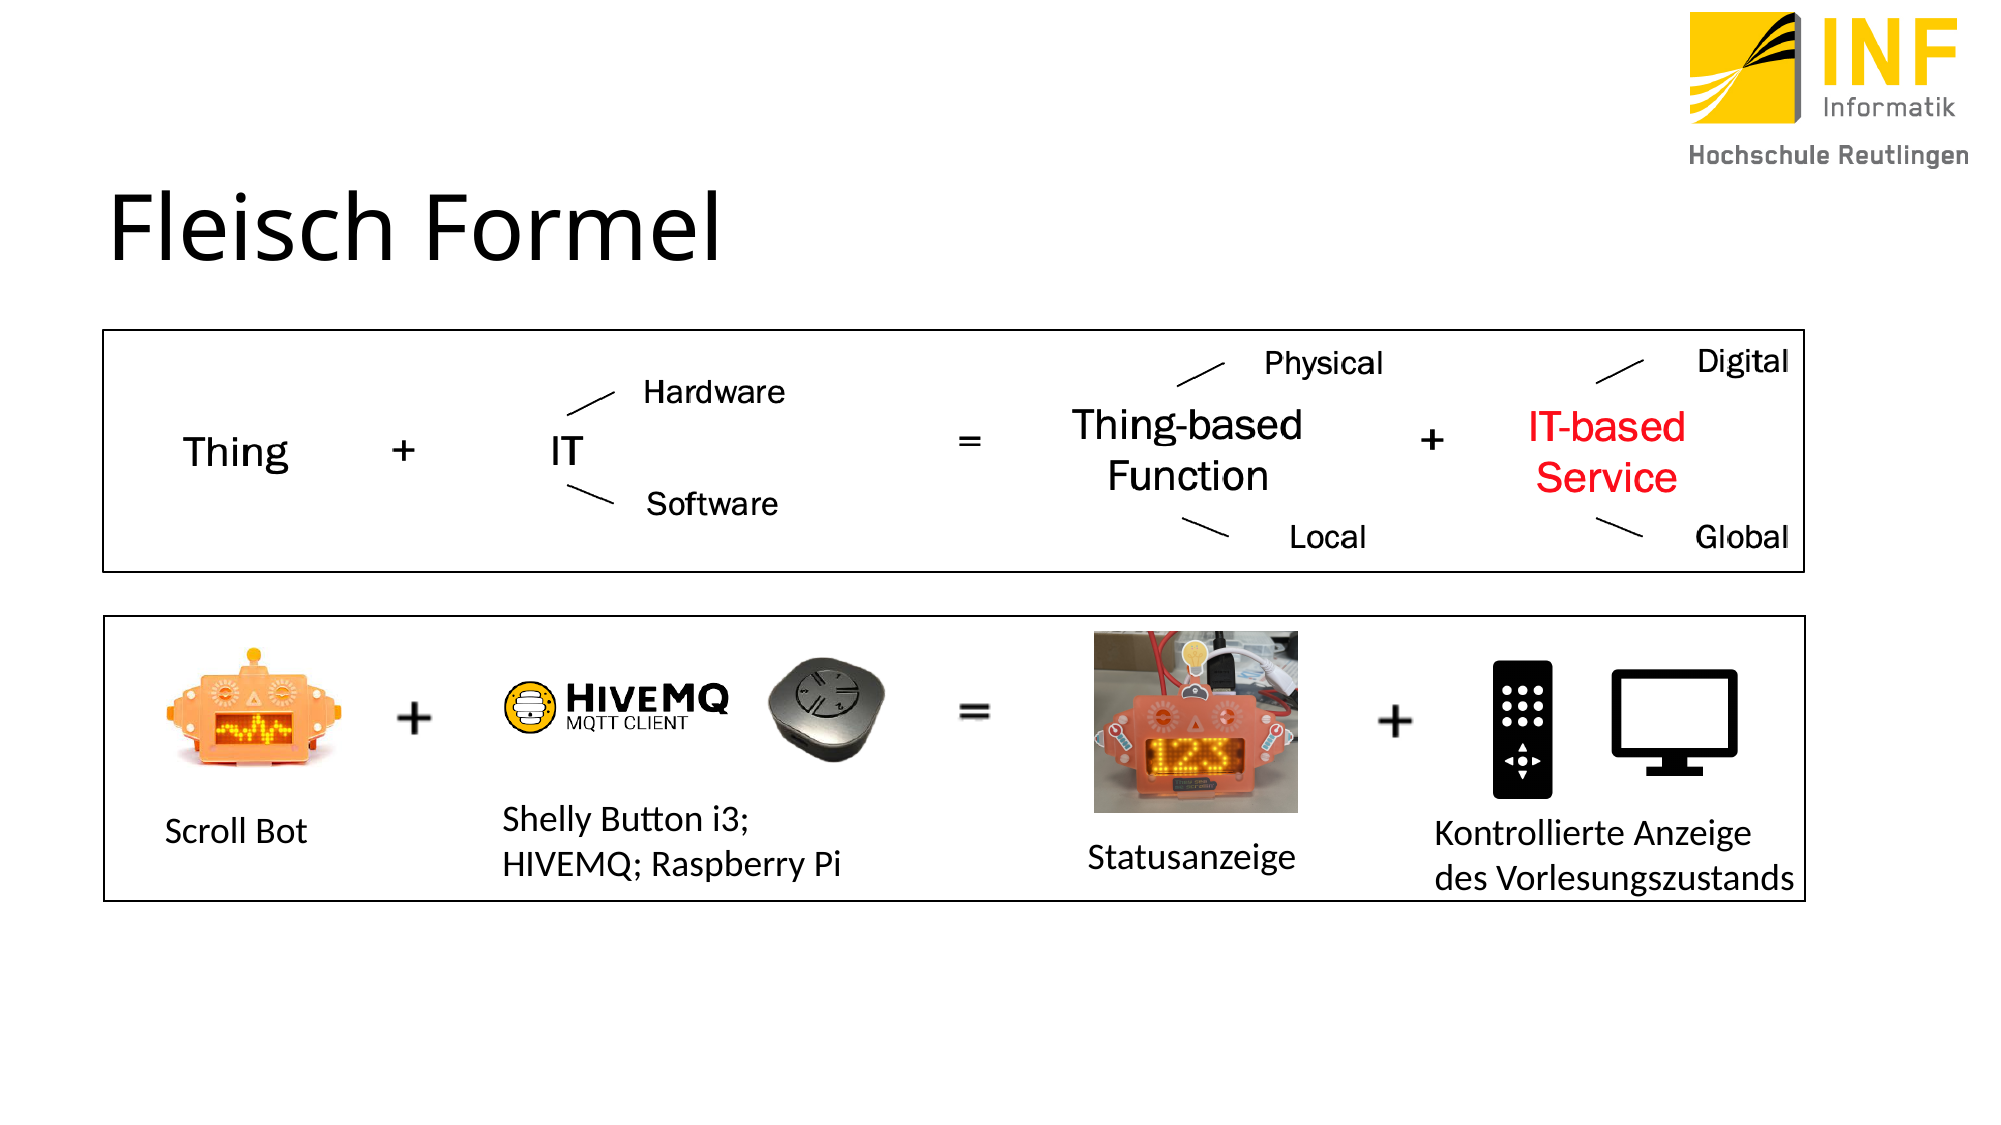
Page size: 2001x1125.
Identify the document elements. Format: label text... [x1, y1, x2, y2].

picture [1690, 12, 1968, 169]
text_box Kontrollierte Anzeige des Vorlesungszustands [1419, 800, 1819, 906]
picture [97, 304, 1817, 588]
text_box Scroll Bot [149, 798, 571, 859]
picture [165, 647, 342, 768]
picture [487, 633, 909, 782]
title Fleisch Formel [91, 121, 1817, 340]
picture [1360, 654, 1443, 777]
picture [379, 651, 462, 774]
text_box Shelly Button i3; HIVEMQ; Raspberry Pi [487, 786, 908, 892]
text_box [103, 615, 1806, 902]
picture [1447, 654, 1598, 805]
text_box Statusanzeige [1072, 824, 1419, 885]
picture [1599, 647, 1750, 798]
picture [1094, 631, 1298, 813]
picture [937, 675, 1018, 749]
